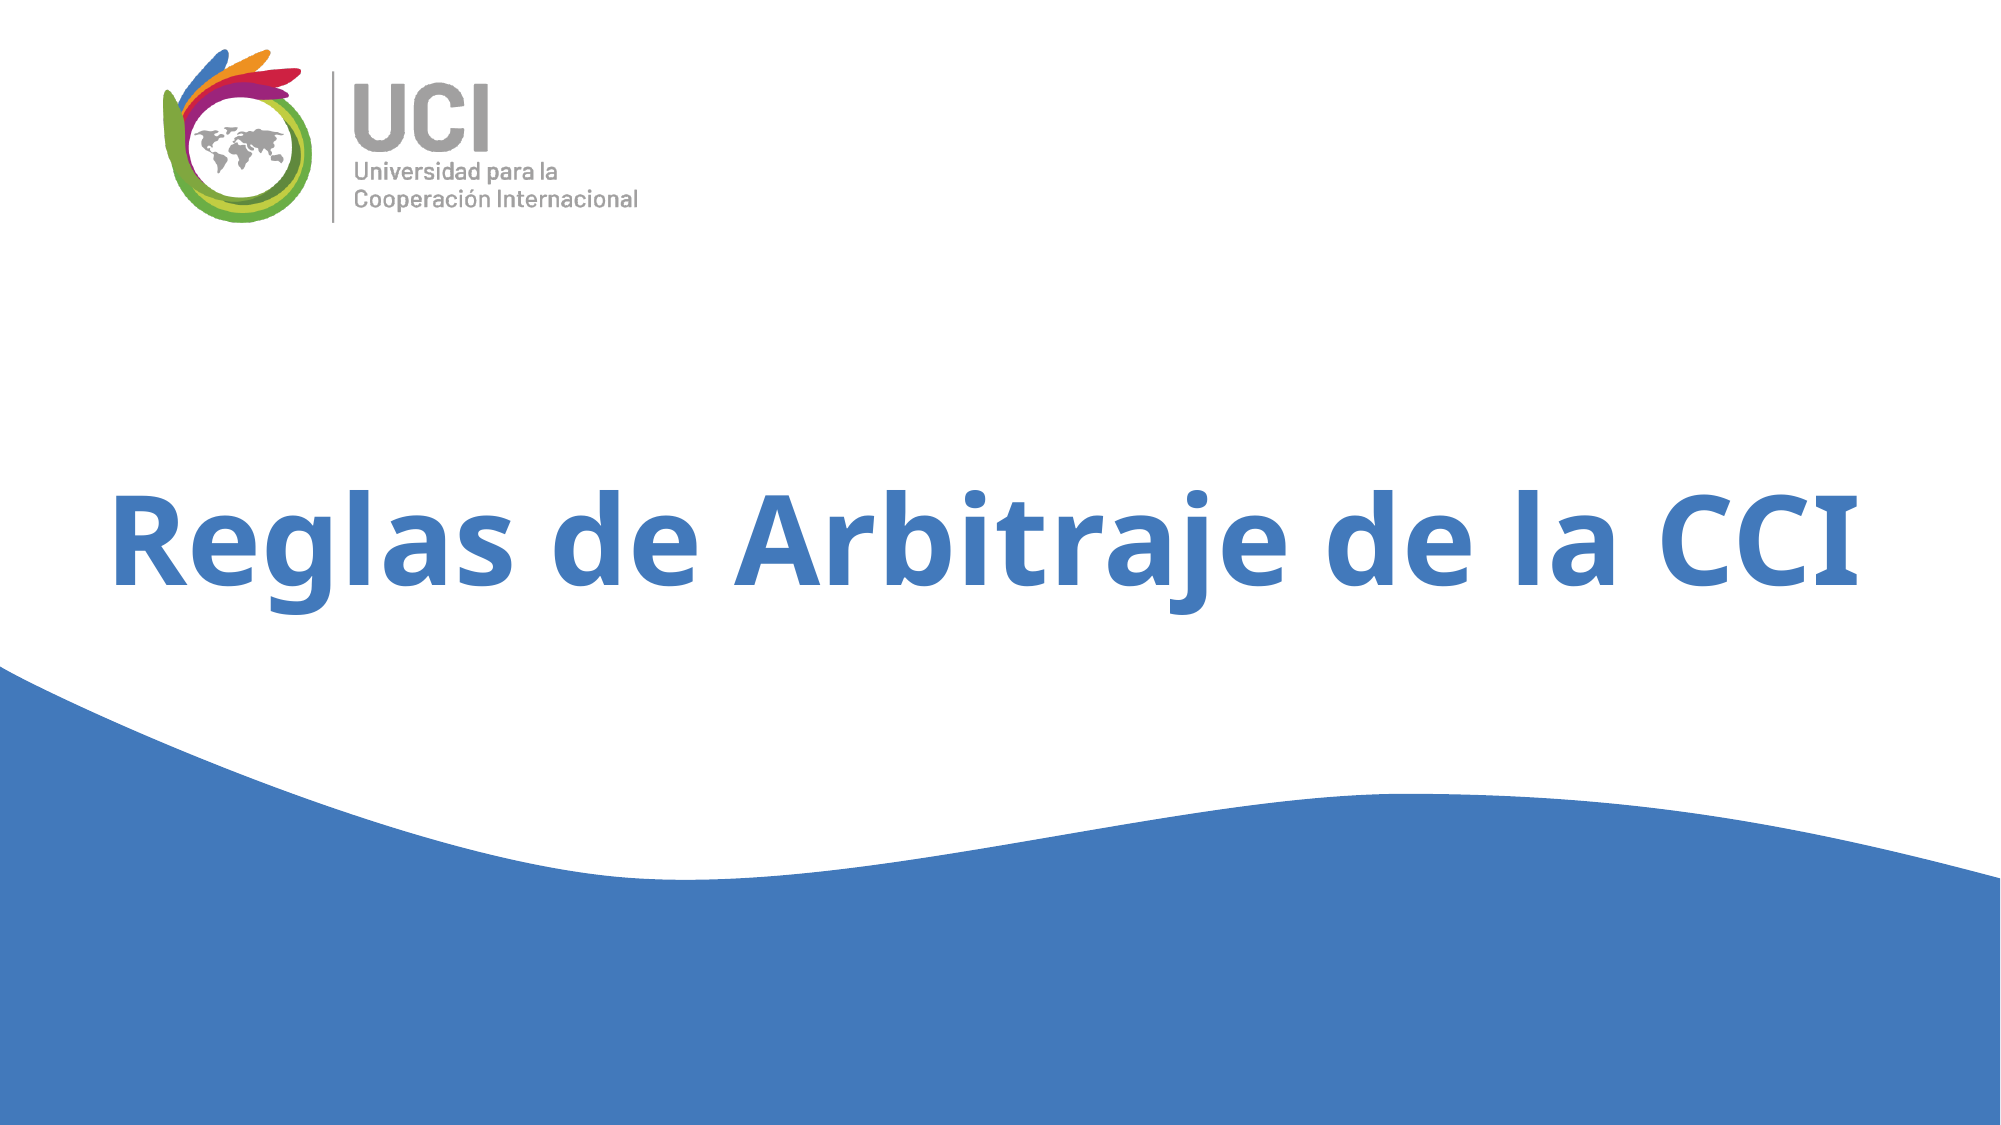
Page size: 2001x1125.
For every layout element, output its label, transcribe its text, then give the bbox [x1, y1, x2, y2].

text_box Reglas de Arbitraje de la CCI [90, 228, 1910, 621]
picture [136, 15, 663, 228]
